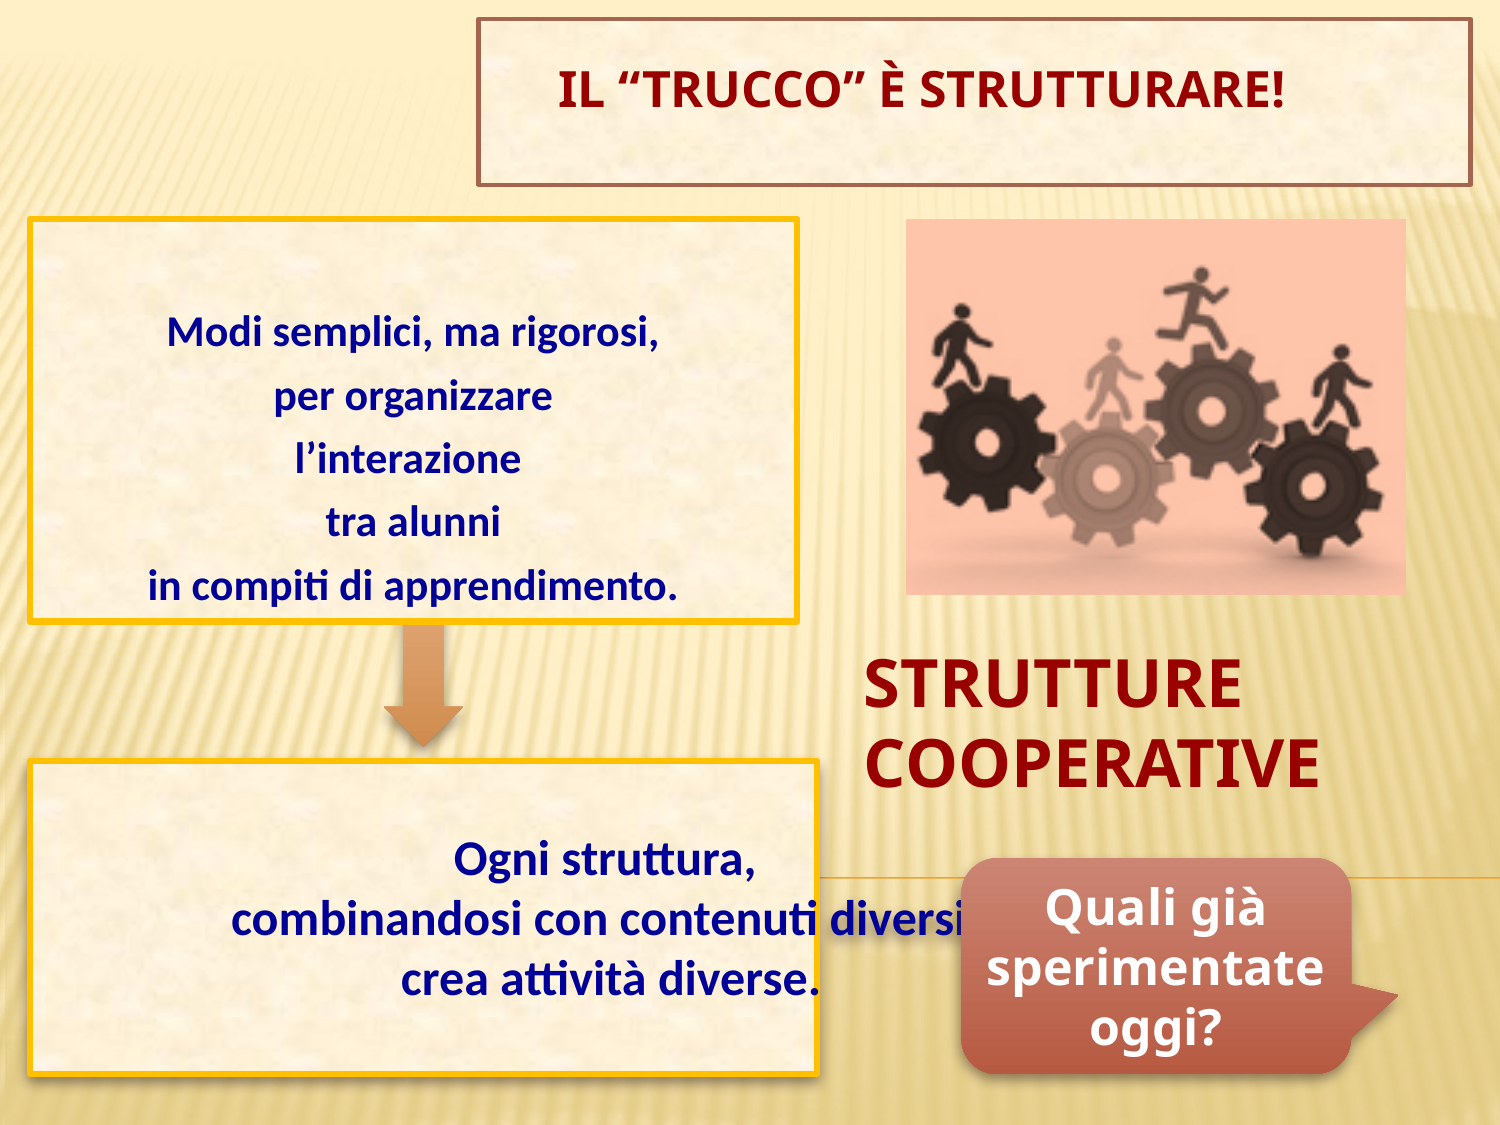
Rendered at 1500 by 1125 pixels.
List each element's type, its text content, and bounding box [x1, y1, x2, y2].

text_box [309, 318, 896, 379]
text_box Ogni struttura, combinandosi con contenuti diversi, crea attività diverse. [27, 758, 820, 1077]
subtitle Modi semplici, ma rigorosi, per organizzare l’interazione tra alunni in compiti di apprendimento. [29, 219, 798, 622]
text_box IL “TRUCCO” È STRUTTURARE! [476, 17, 1473, 187]
text_box [383, 622, 464, 747]
title STRUTTURE COOPERATIVE [849, 633, 1499, 830]
picture [906, 218, 1406, 595]
text_box Quali già sperimentate oggi? [961, 857, 1399, 1075]
